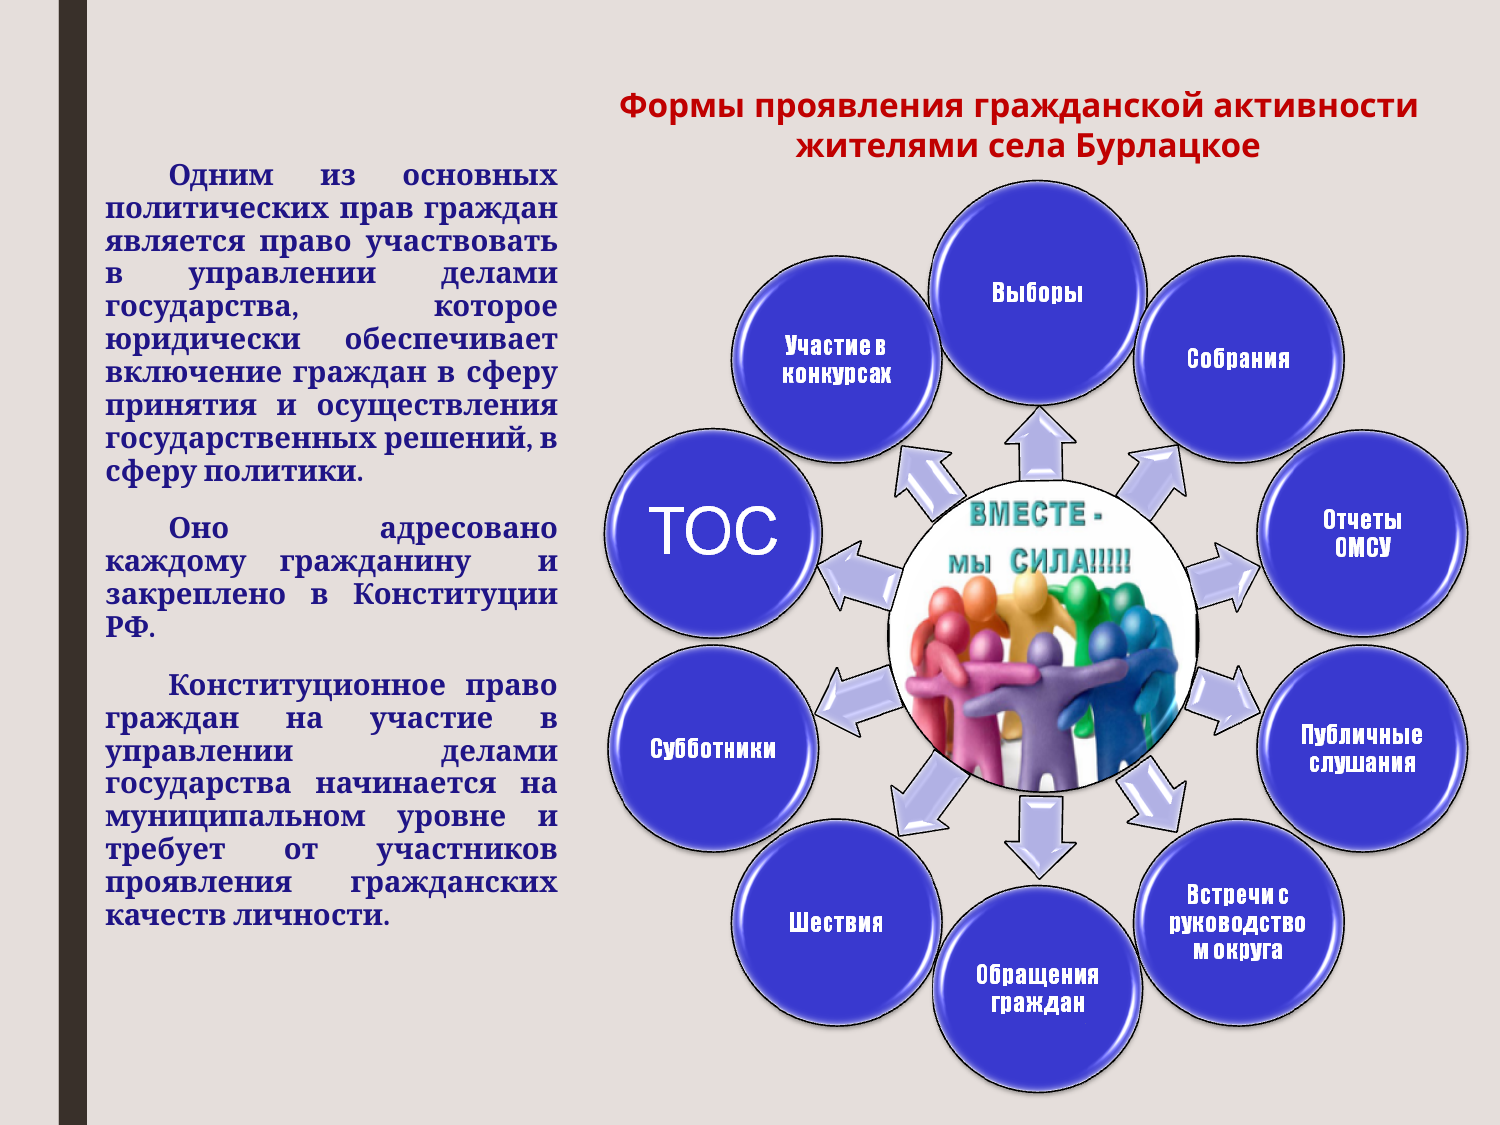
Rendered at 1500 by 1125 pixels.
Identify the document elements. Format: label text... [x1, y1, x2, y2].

list Формы проявления гражданской активности жителями села Бурлацкое [582, 76, 1474, 176]
list Одним из основных политических прав граждан является право участвовать в управлении делами государства, которое юридически обеспечивает включение граждан в сферу принятия и осуществления государственных решений, в сферу политики. Оно адресовано каждому гражданину и закреплено в Конституции РФ. Конституционное право граждан на участие в управлении делами государства начинается на муниципальном уровне и требует от участников проявления гражданских качеств личности. [90, 151, 574, 940]
picture [572, 176, 1500, 1105]
